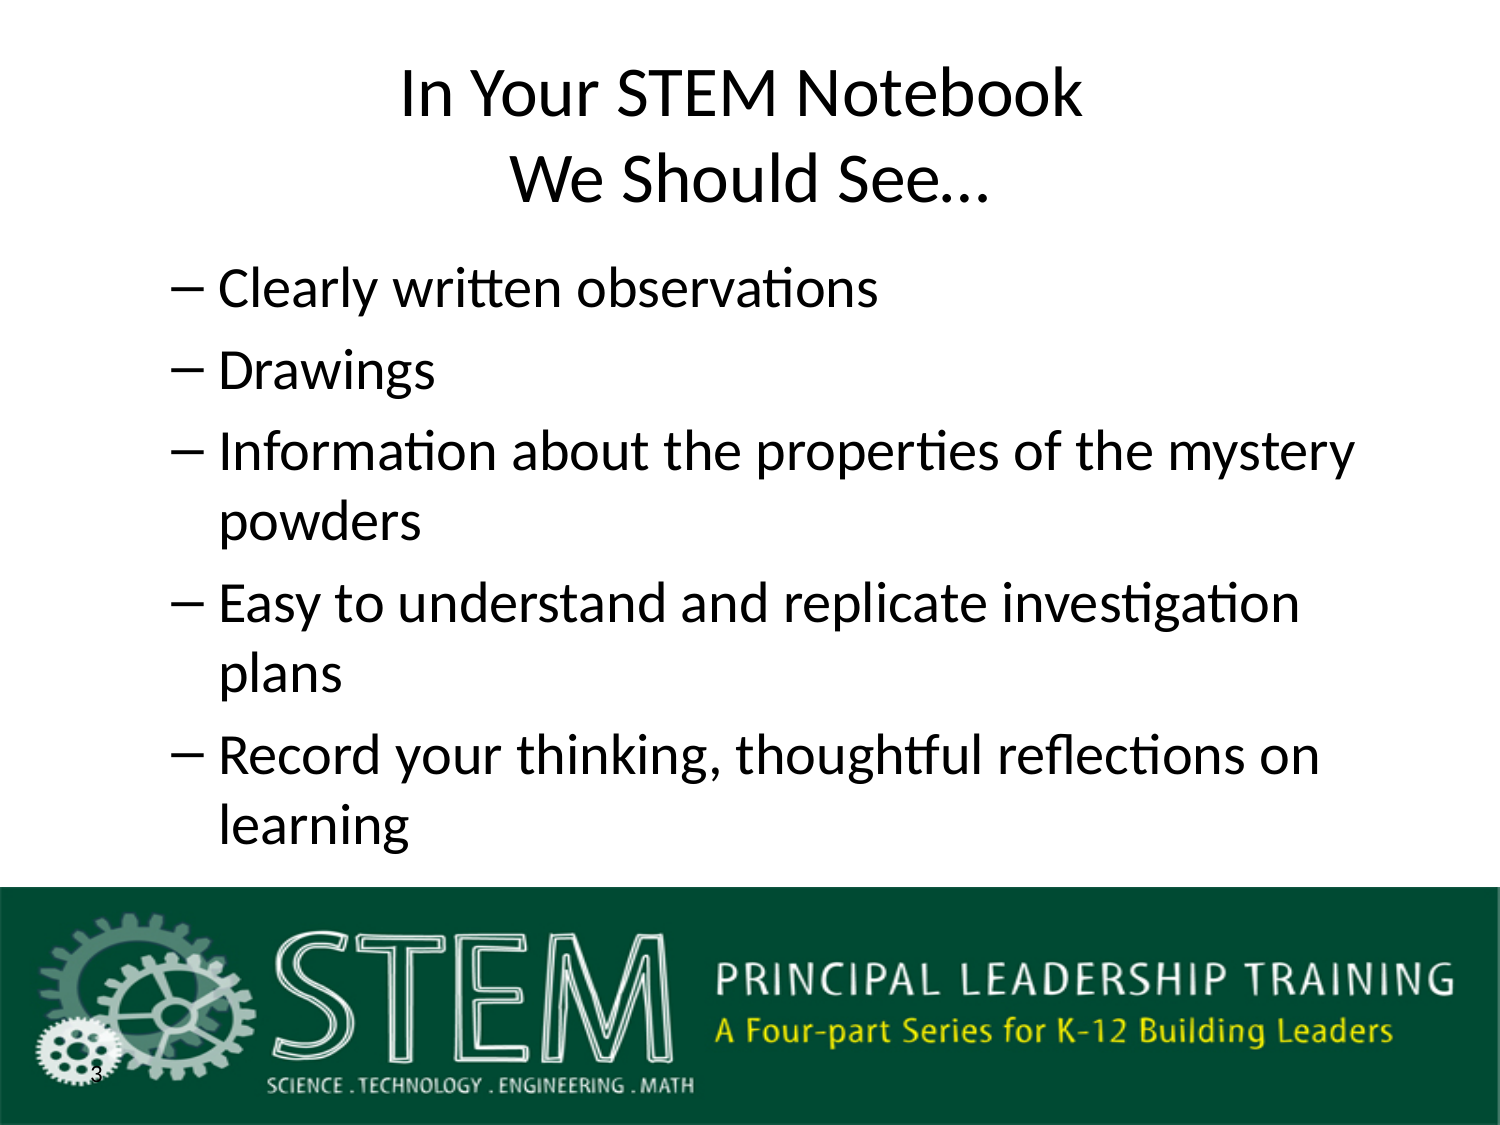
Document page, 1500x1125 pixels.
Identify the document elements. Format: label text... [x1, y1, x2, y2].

title In Your STEM Notebook We Should See… [75, 37, 1425, 225]
picture [0, 887, 1500, 1125]
slide_number 3 [75, 1042, 425, 1103]
list Clearly written observations Drawings Information about the properties of the mystery powders Easy to understand and replicate investigation plans Record your thinking, thoughtful reflections on learning [81, 149, 1419, 788]
